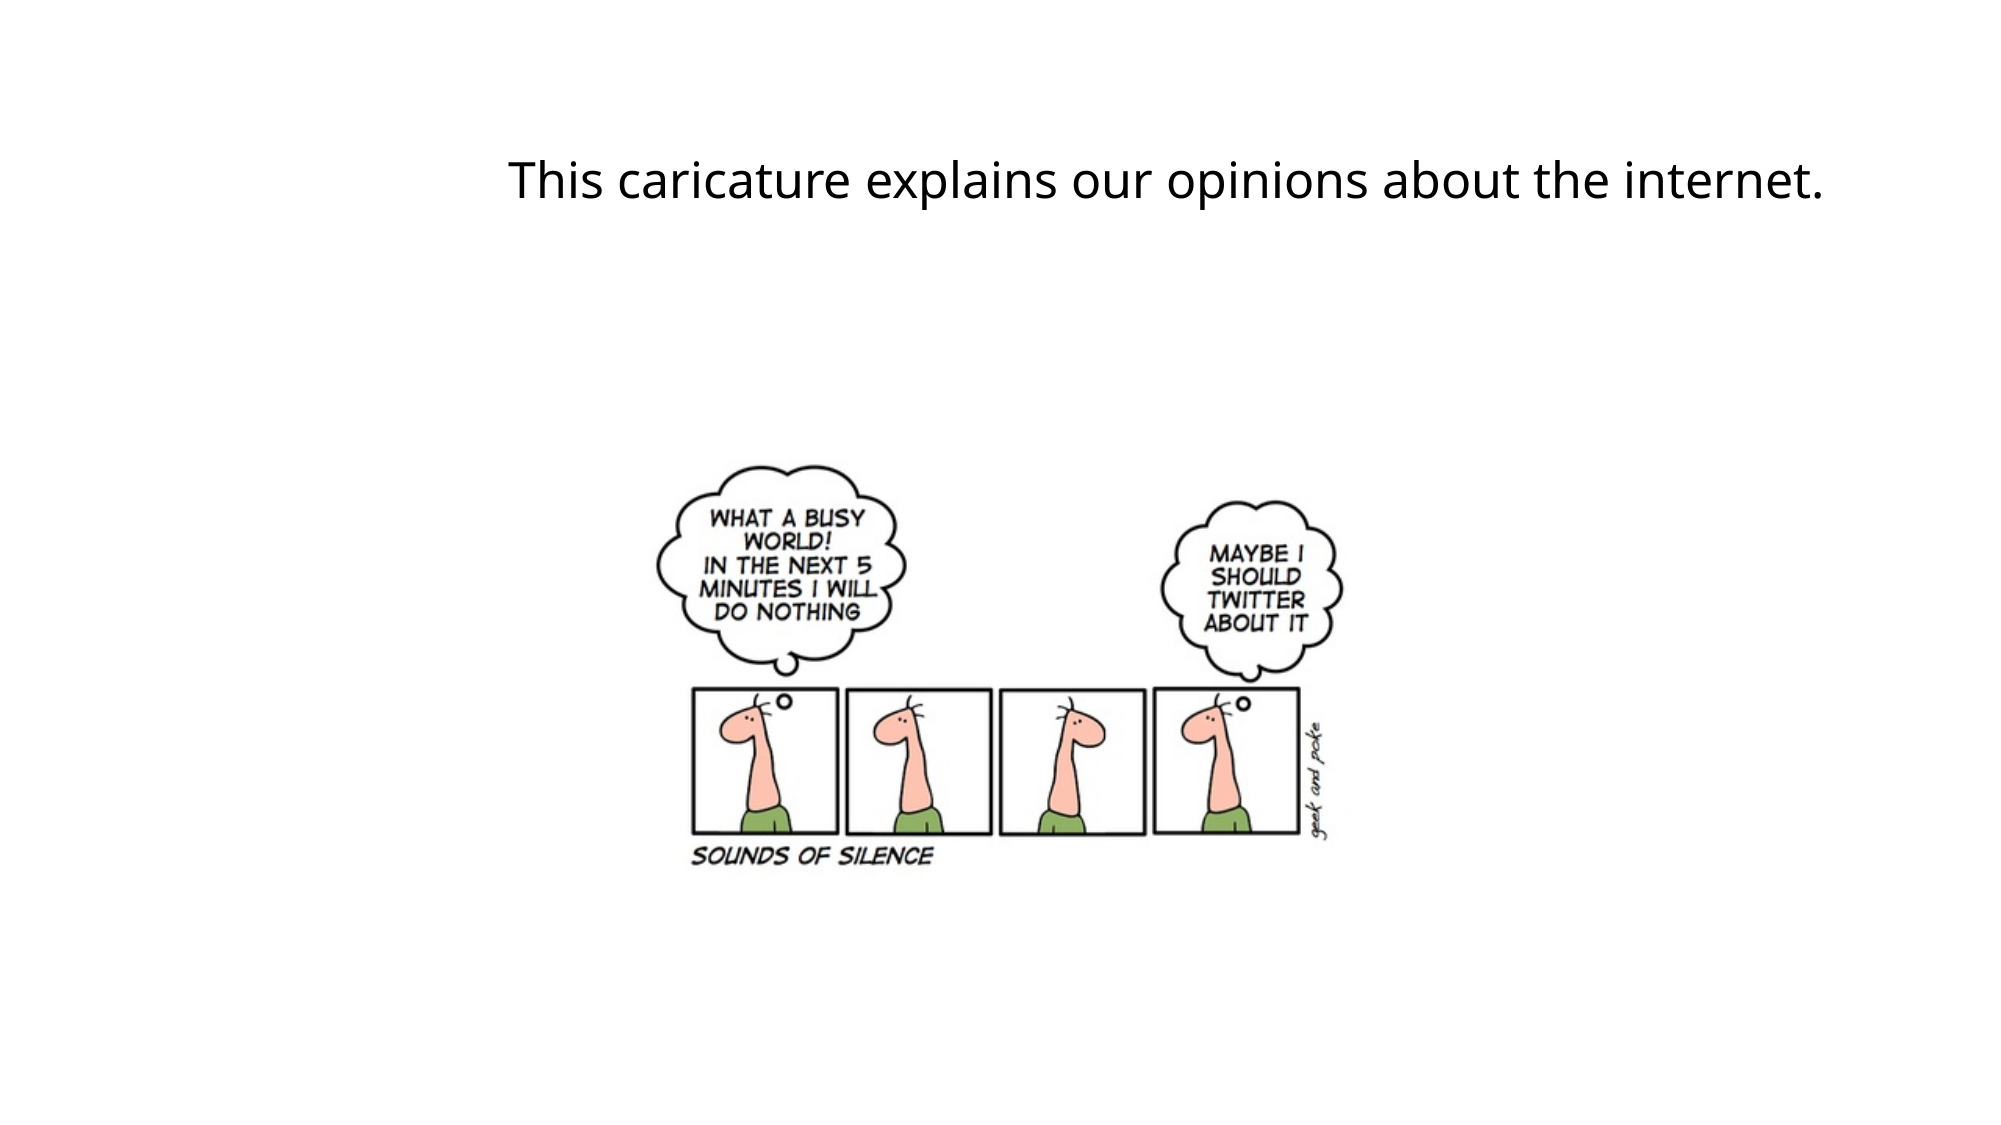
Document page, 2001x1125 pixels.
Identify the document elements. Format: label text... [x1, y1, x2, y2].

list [649, 435, 1351, 878]
title This caricature explains our opinions about the internet. [137, 59, 1863, 278]
